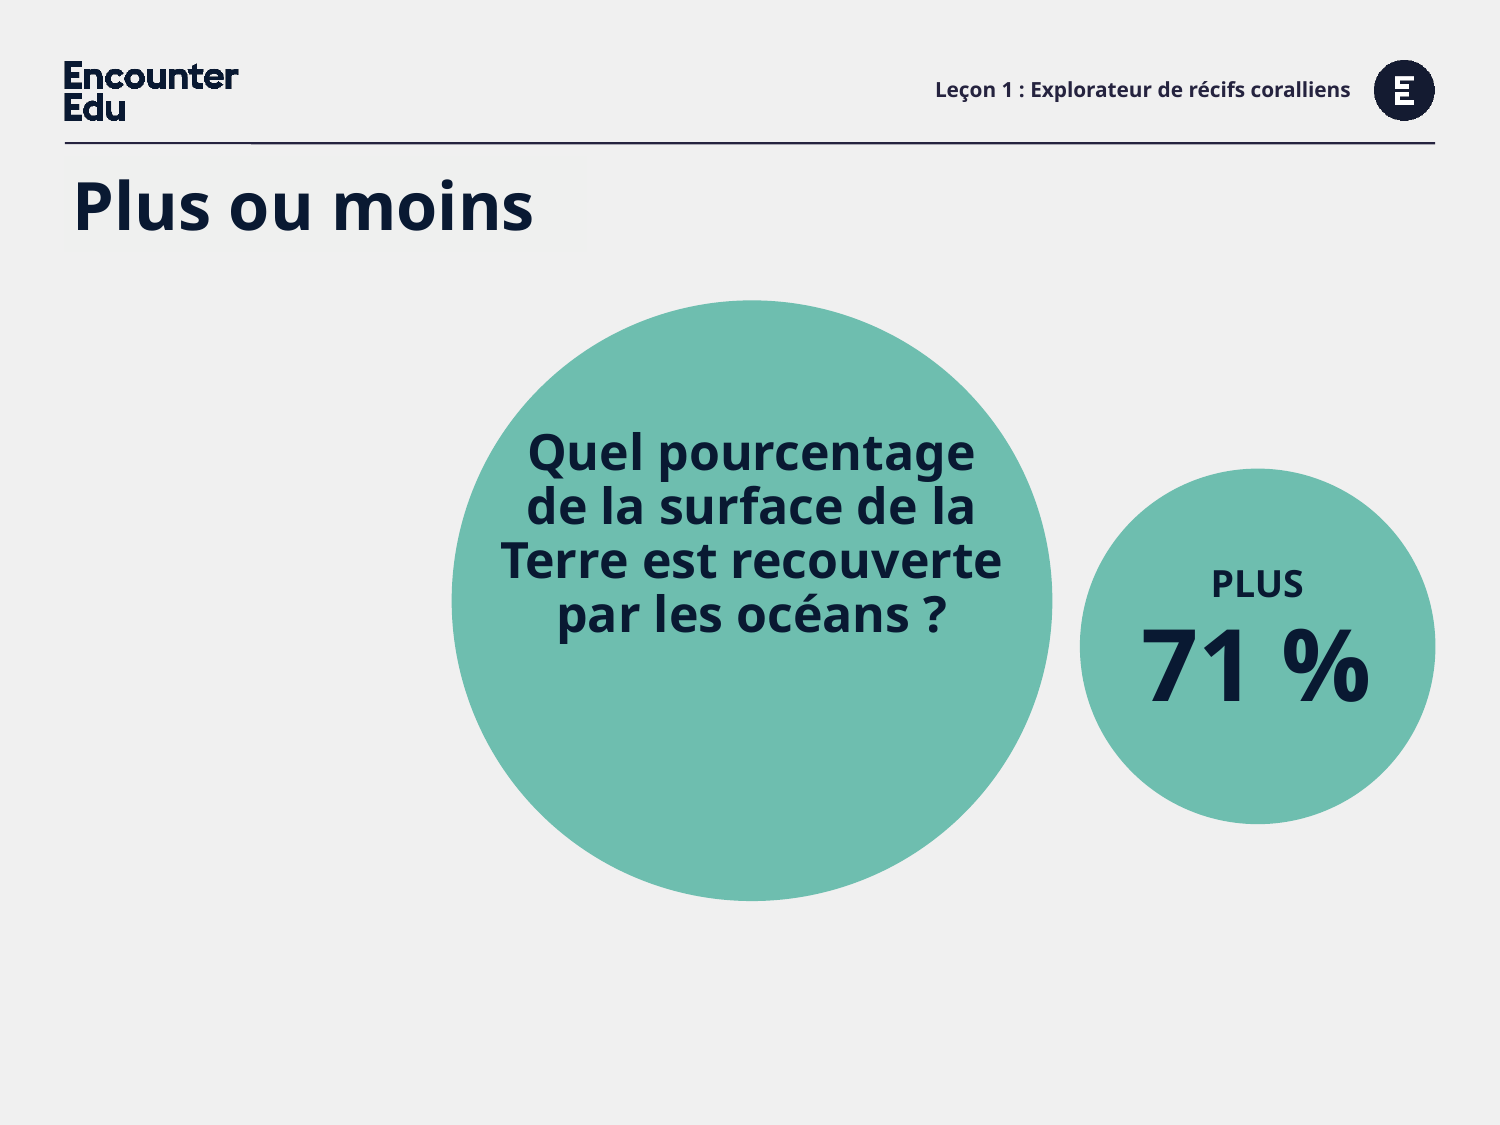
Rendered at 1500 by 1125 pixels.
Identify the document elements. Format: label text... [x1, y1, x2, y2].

picture [1372, 58, 1436, 122]
text_box PLUS [1079, 516, 1435, 655]
list Quel pourcentage de la surface de la Terre est recouverte par les océans ? [482, 419, 1021, 602]
list 71 % [1097, 655, 1415, 790]
text_box Plus ou moins [64, 156, 587, 252]
title Leçon 1 : Explorateur de récifs coralliens [749, 67, 1359, 114]
picture [60, 59, 243, 122]
